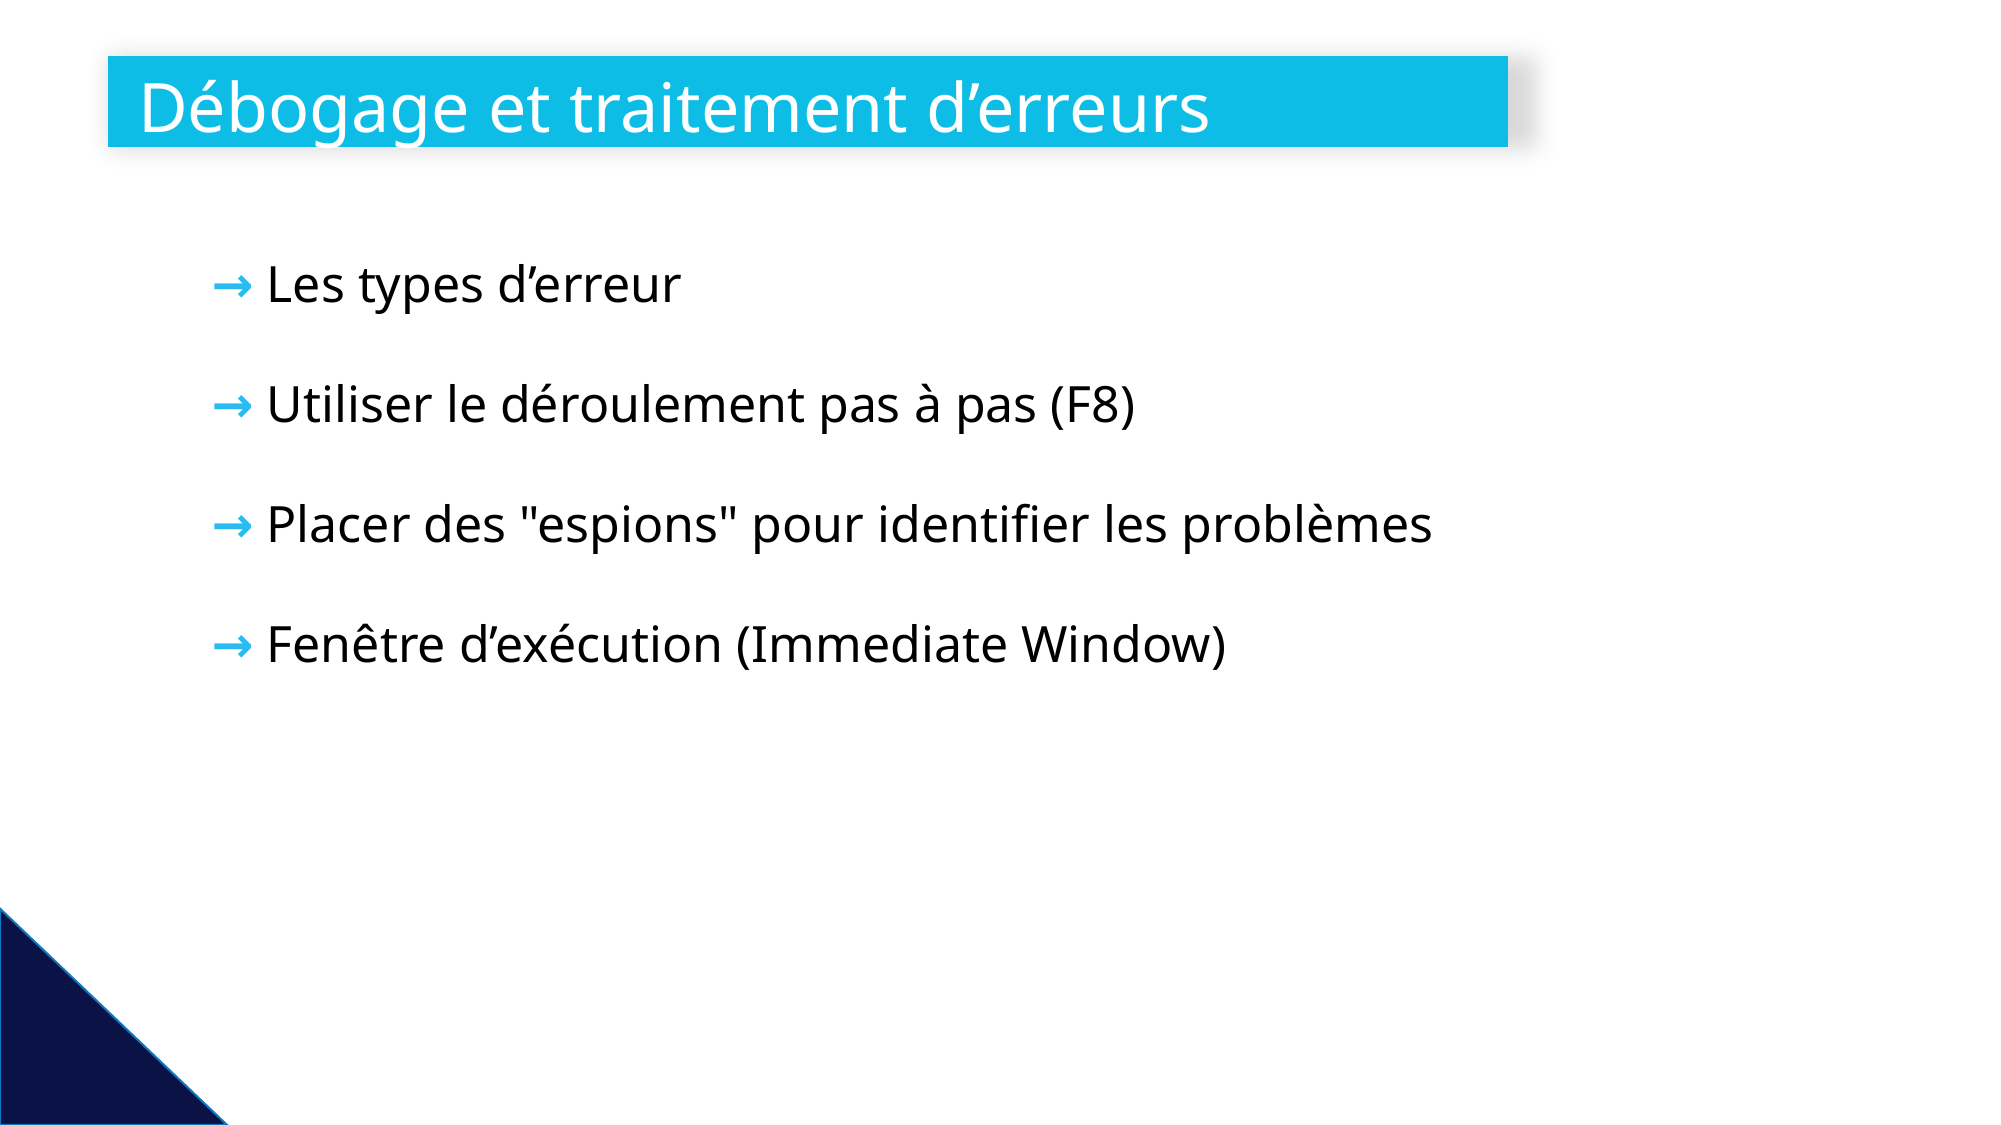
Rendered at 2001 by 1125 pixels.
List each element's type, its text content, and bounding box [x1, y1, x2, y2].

text_box → Les types d’erreur → Utiliser le déroulement pas à pas (F8) → Placer des "espions" pour identifier les problèmes → Fenêtre d’exécution (Immediate Window) [196, 185, 1596, 680]
text_box [0, 907, 229, 1125]
title Débogage et traitement d’erreurs [108, 56, 1508, 147]
